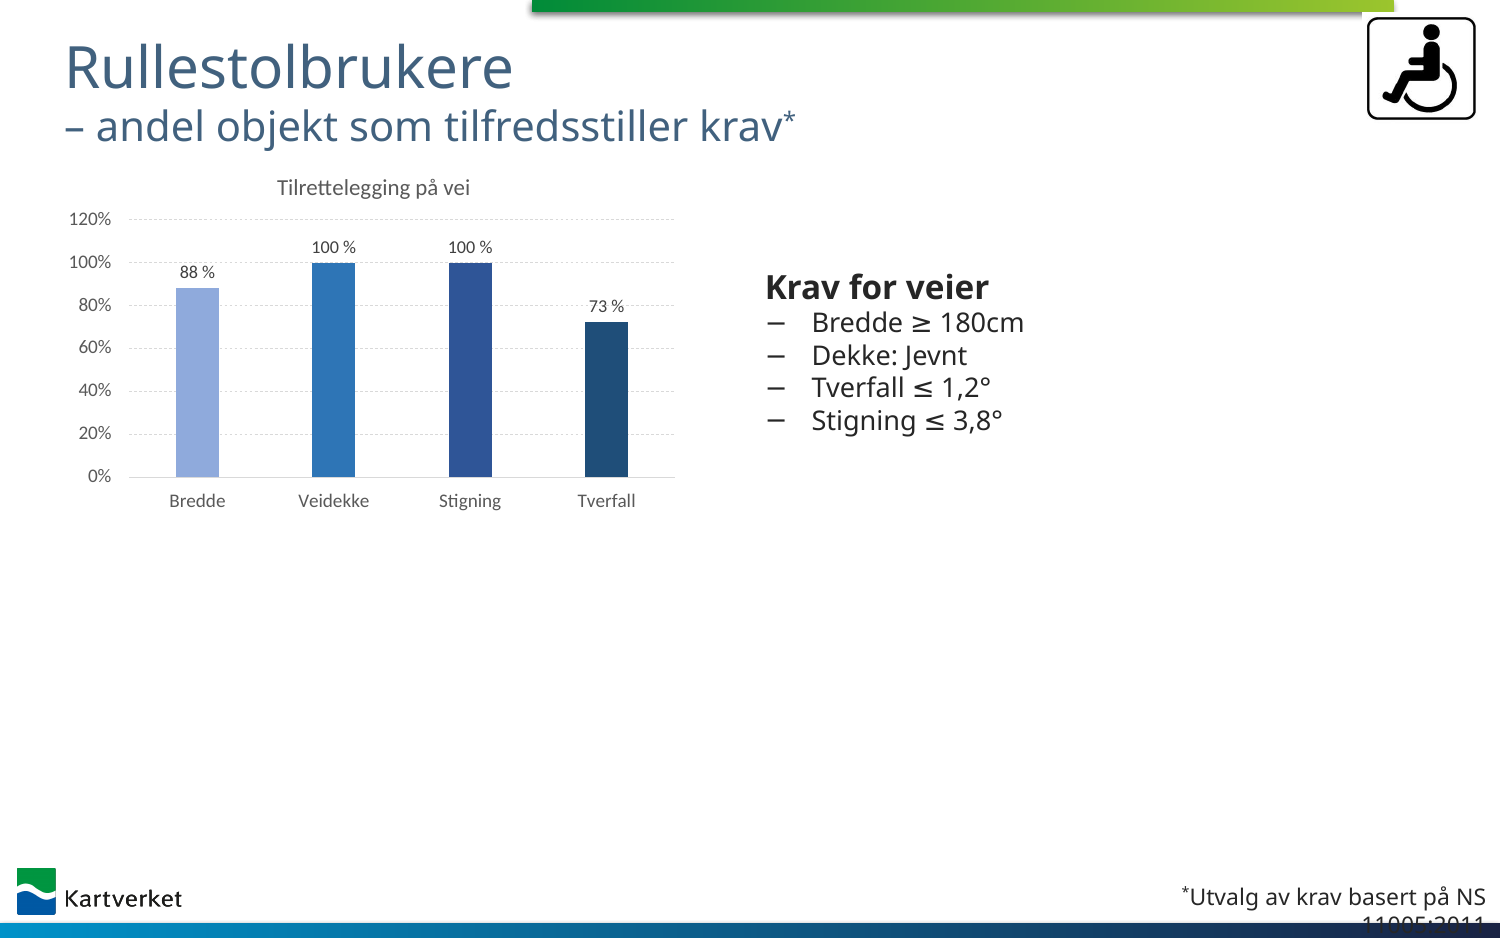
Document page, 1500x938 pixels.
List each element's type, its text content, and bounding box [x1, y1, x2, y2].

picture [62, 166, 686, 519]
text_box *Utvalg av krav basert på NS 11005:2011 [1068, 873, 1500, 938]
text_box Rullestolbrukere – andel objekt som tilfredsstiller krav* [49, 25, 1431, 158]
picture [1362, 12, 1481, 126]
text_box Krav for veier Bredde ≥ 180cm Dekke: Jevnt Tverfall ≤ 1,2° Stigning ≤ 3,8° [750, 258, 1234, 444]
